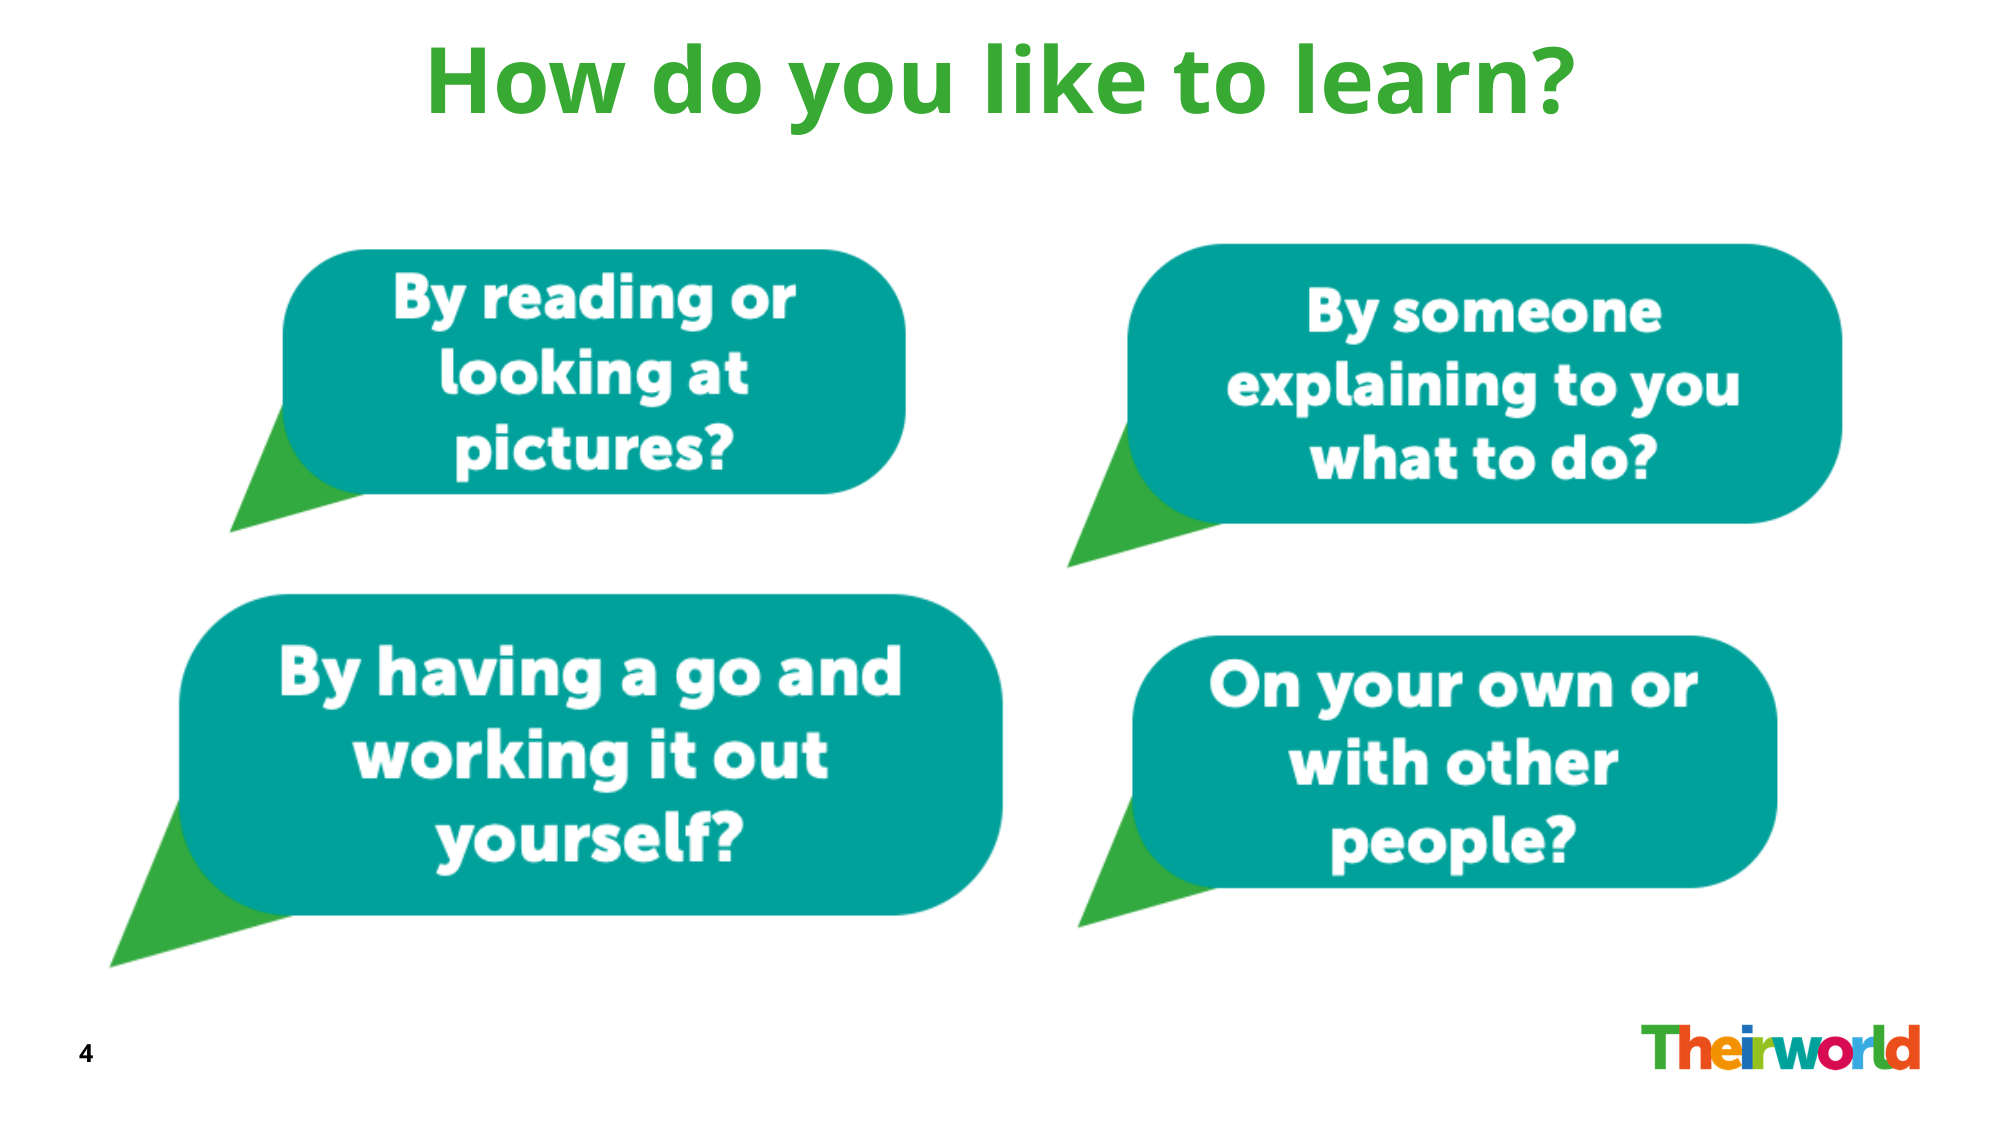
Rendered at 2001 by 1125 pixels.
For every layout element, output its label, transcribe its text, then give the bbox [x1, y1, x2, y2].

title How do you like to learn? [99, 44, 1900, 233]
slide_number 4 [79, 1023, 189, 1072]
picture [1065, 619, 1793, 941]
picture [1633, 1014, 1927, 1081]
picture [188, 202, 929, 557]
picture [93, 209, 1900, 981]
